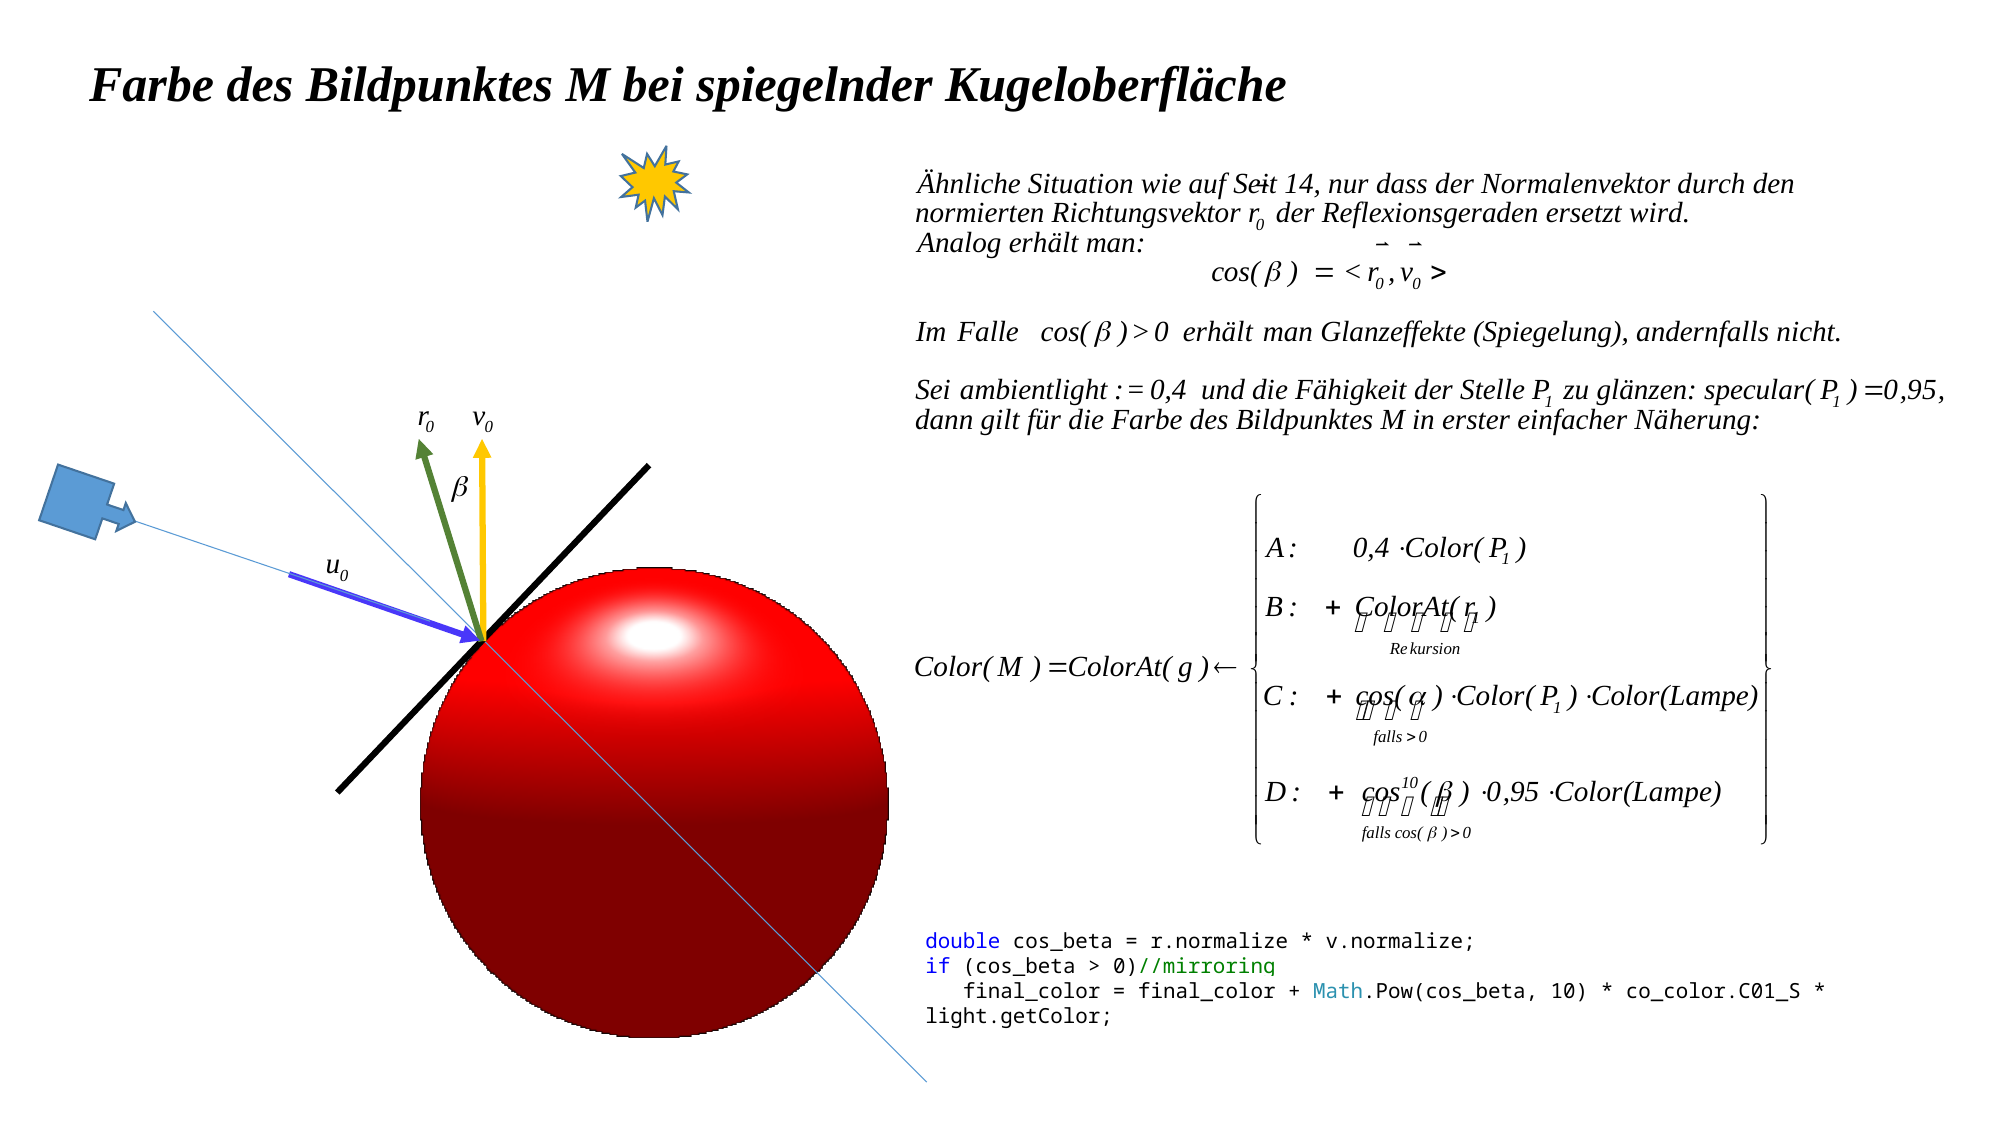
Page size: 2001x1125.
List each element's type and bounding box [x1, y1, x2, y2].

text_box [46, 43, 1963, 1083]
